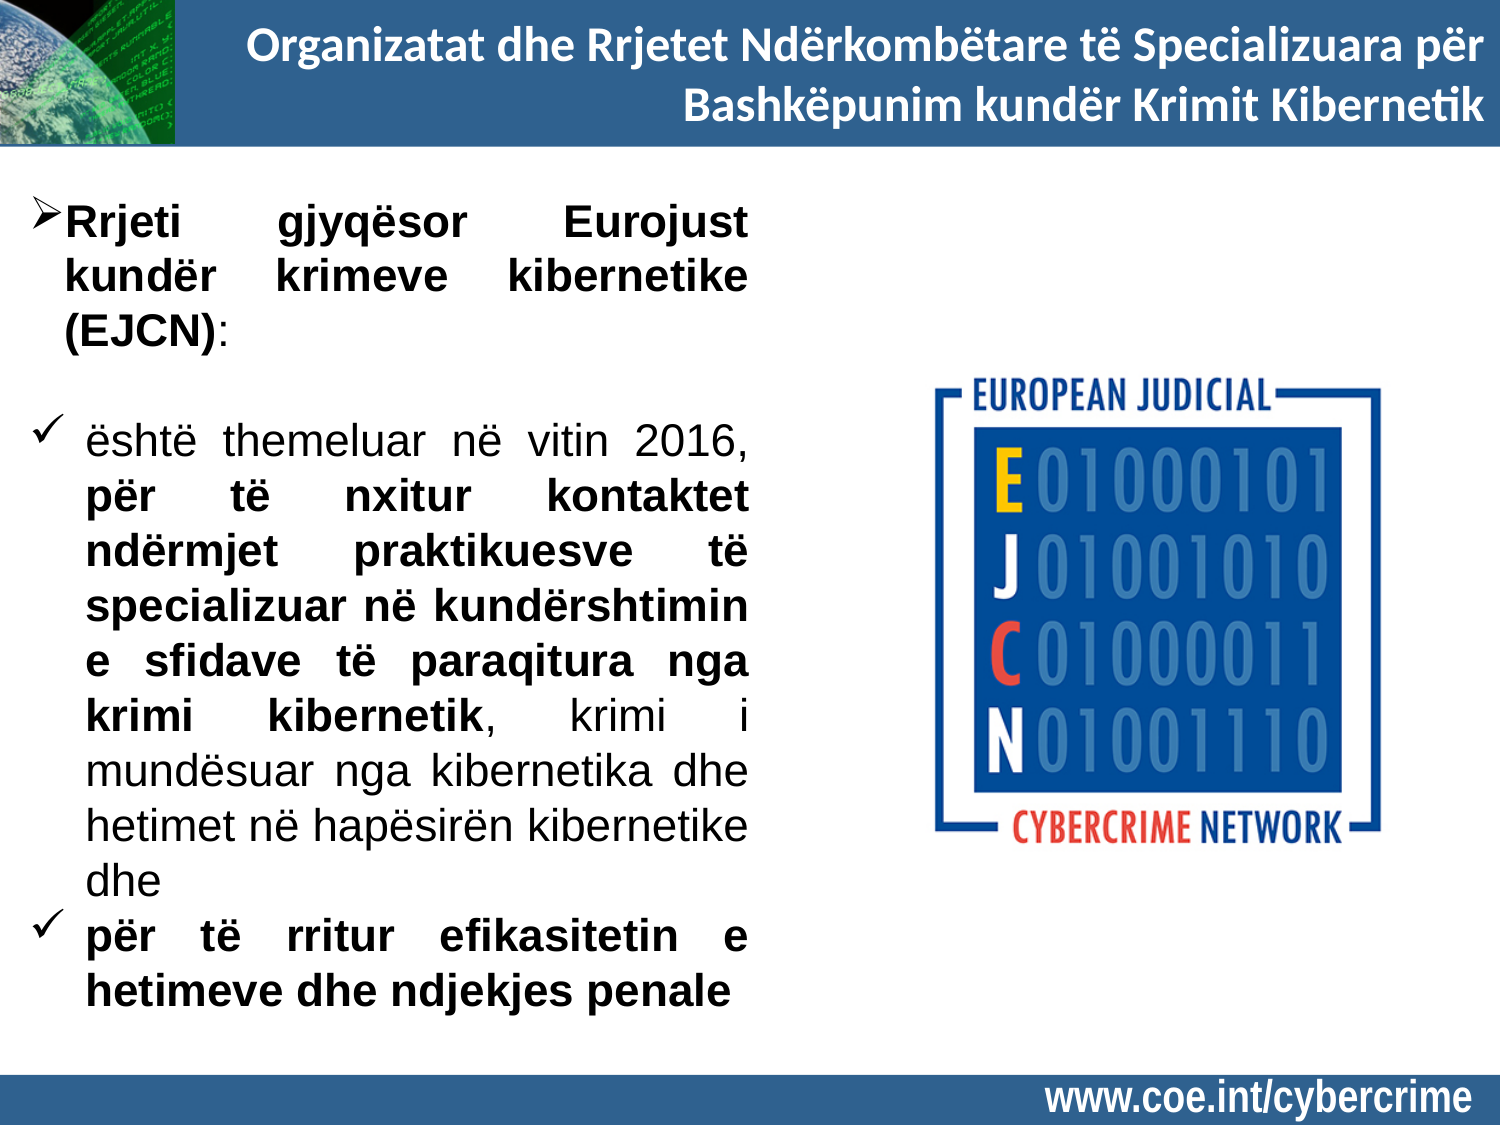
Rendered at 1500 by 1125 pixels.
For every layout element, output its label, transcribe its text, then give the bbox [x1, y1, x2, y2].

text_box Rrjeti gjyqësor Eurojust kundër krimeve kibernetike (EJCN): është themeluar në vitin 2016, për të nxitur kontaktet ndërmjet praktikuesve të specializuar në kundërshtimin e sfidave të paraqitura nga krimi kibernetik, krimi i mundësuar nga kibernetika dhe hetimet në hapësirën kibernetike dhe për të rritur efikasitetin e hetimeve dhe ndjekjes penale [14, 183, 765, 1024]
text_box www.coe.int/cybercrime [1030, 1059, 1500, 1125]
picture [0, 0, 175, 144]
text_box [0, 1073, 1030, 1125]
picture [916, 361, 1400, 861]
text_box Organizatat dhe Rrjetet Ndërkombëtare të Specializuara për Bashkëpunim kundër Krimit Kibernetik [177, 0, 1500, 149]
